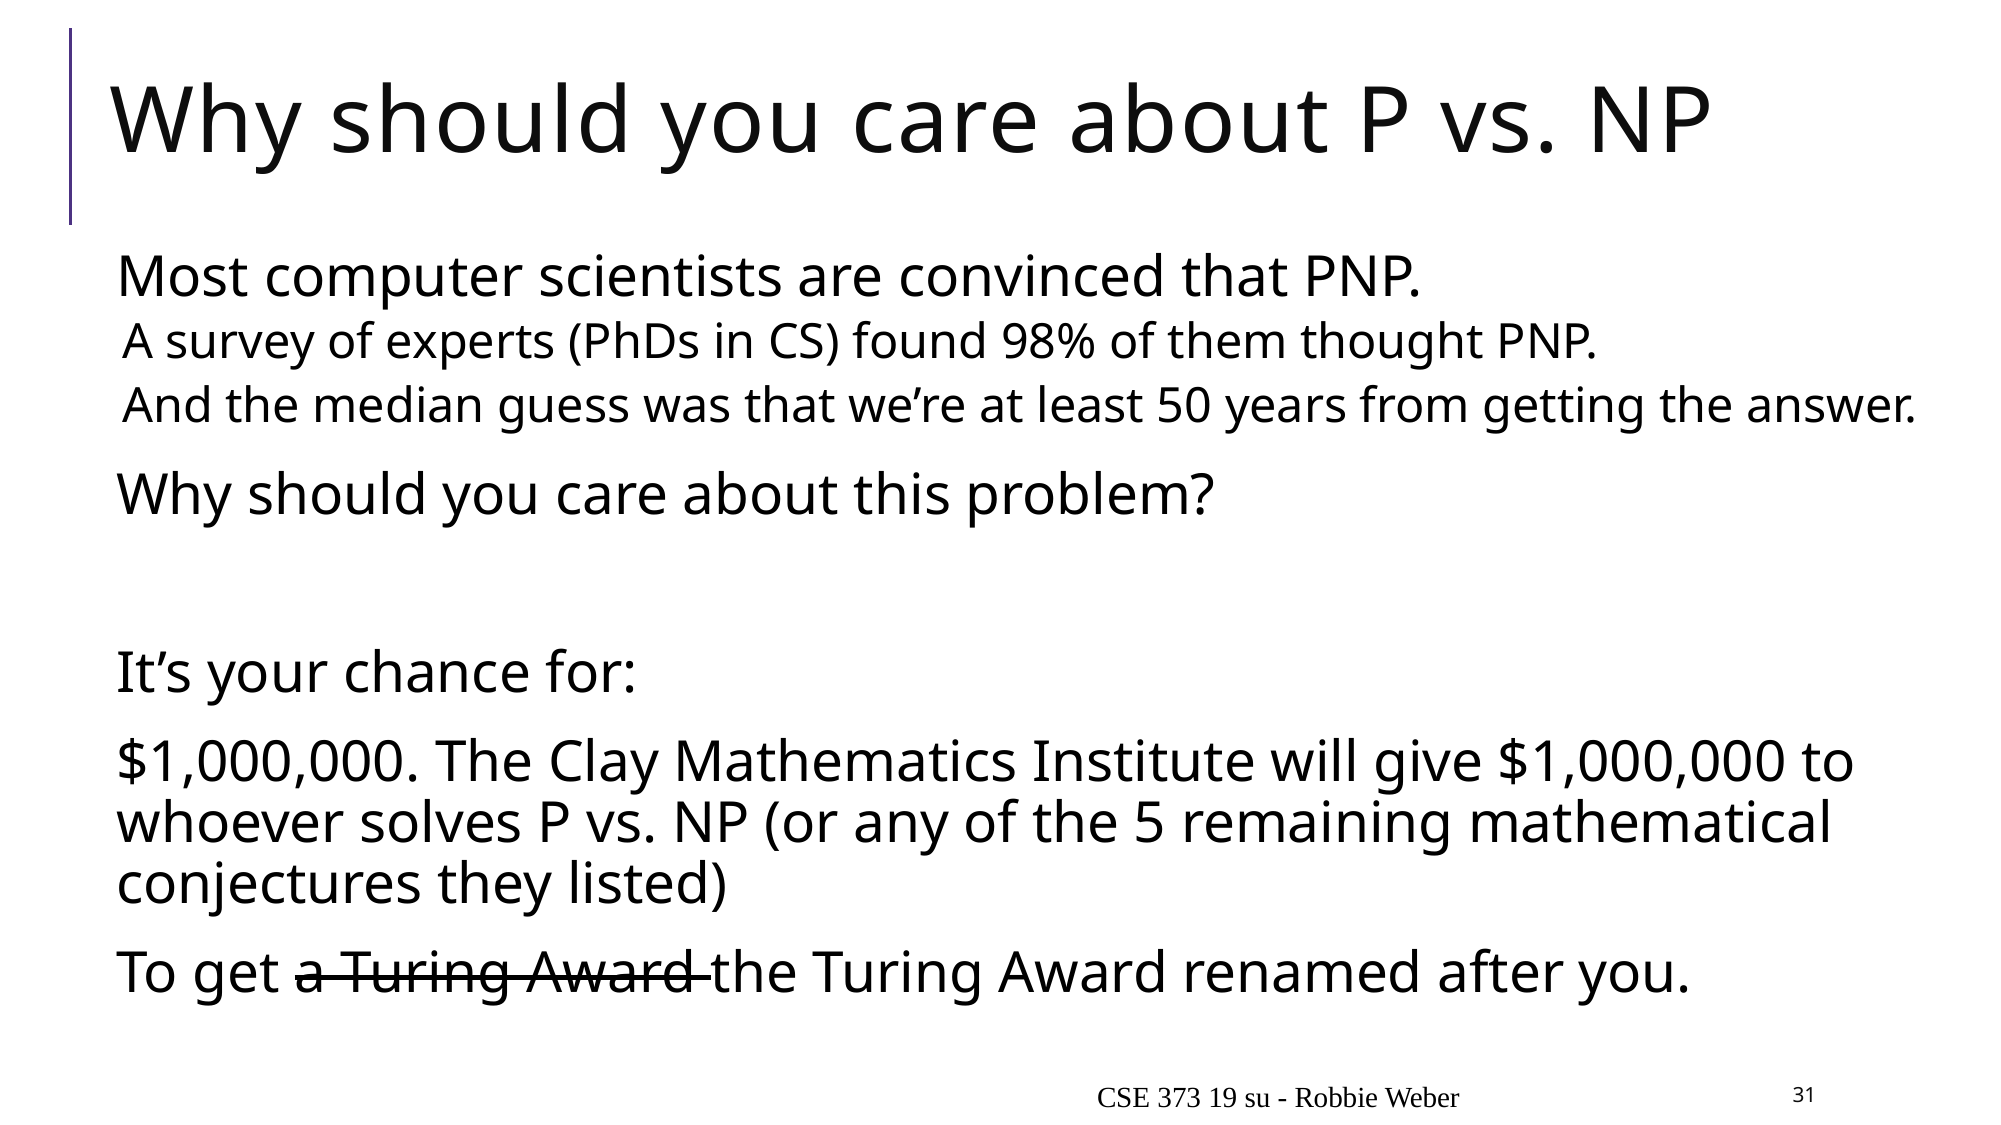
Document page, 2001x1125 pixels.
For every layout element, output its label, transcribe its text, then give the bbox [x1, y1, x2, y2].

slide_number 31 [1777, 1073, 1938, 1119]
footer CSE 373 19 su - Robbie Weber [794, 1073, 1763, 1119]
title Why should you care about P vs. NP [94, 43, 1930, 210]
